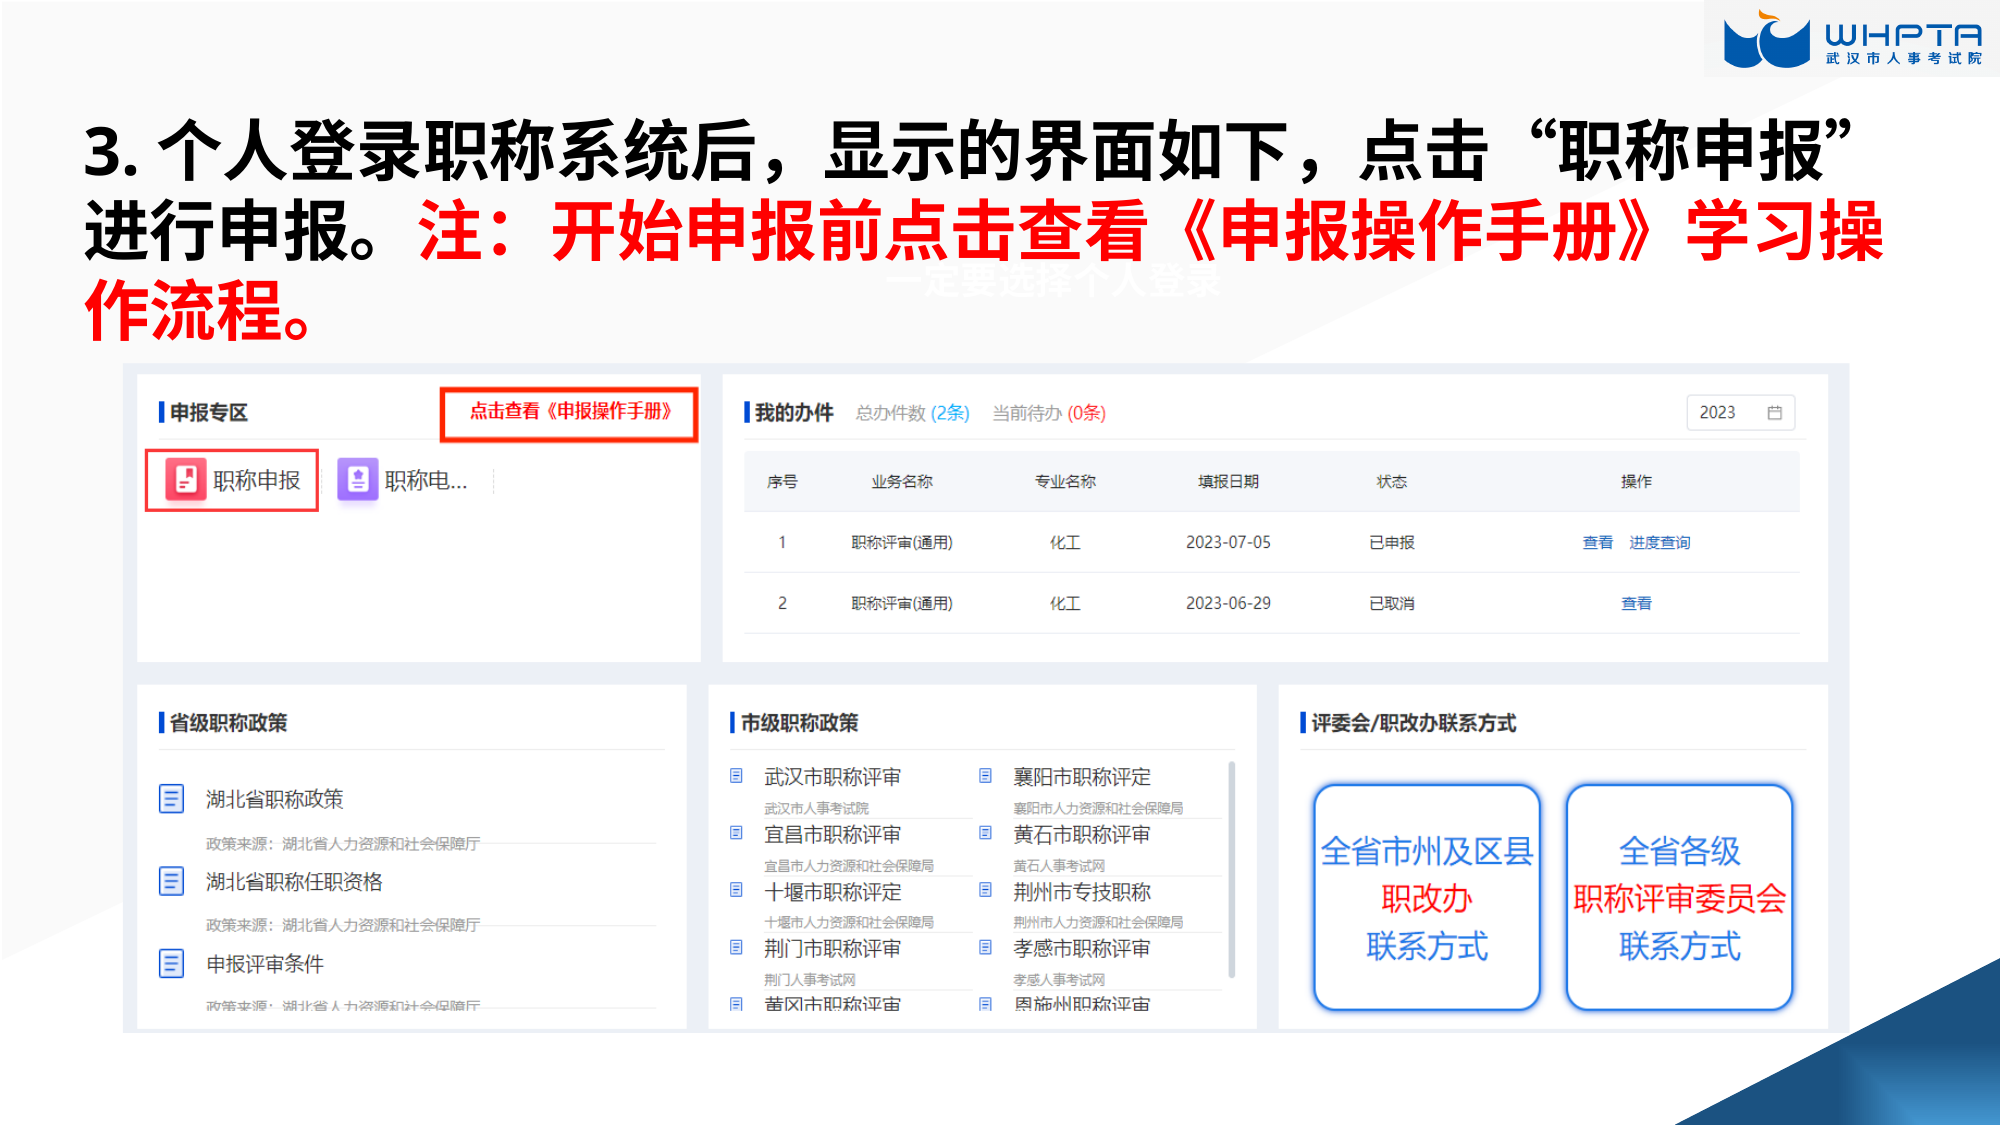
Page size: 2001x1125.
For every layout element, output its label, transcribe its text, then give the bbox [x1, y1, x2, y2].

text_box 3.个人登录职称系统后，显示的界面如下，点击“职称申报”进行申报。注：开始申报前点击查看《申报操作手册》学习操作流程。 [68, 101, 1908, 232]
picture [122, 363, 1850, 1033]
text_box 一定要选择个人登录 [870, 249, 1257, 310]
text_box [0, 0, 1842, 962]
picture [1704, 0, 2000, 78]
text_box [1674, 956, 2000, 1125]
